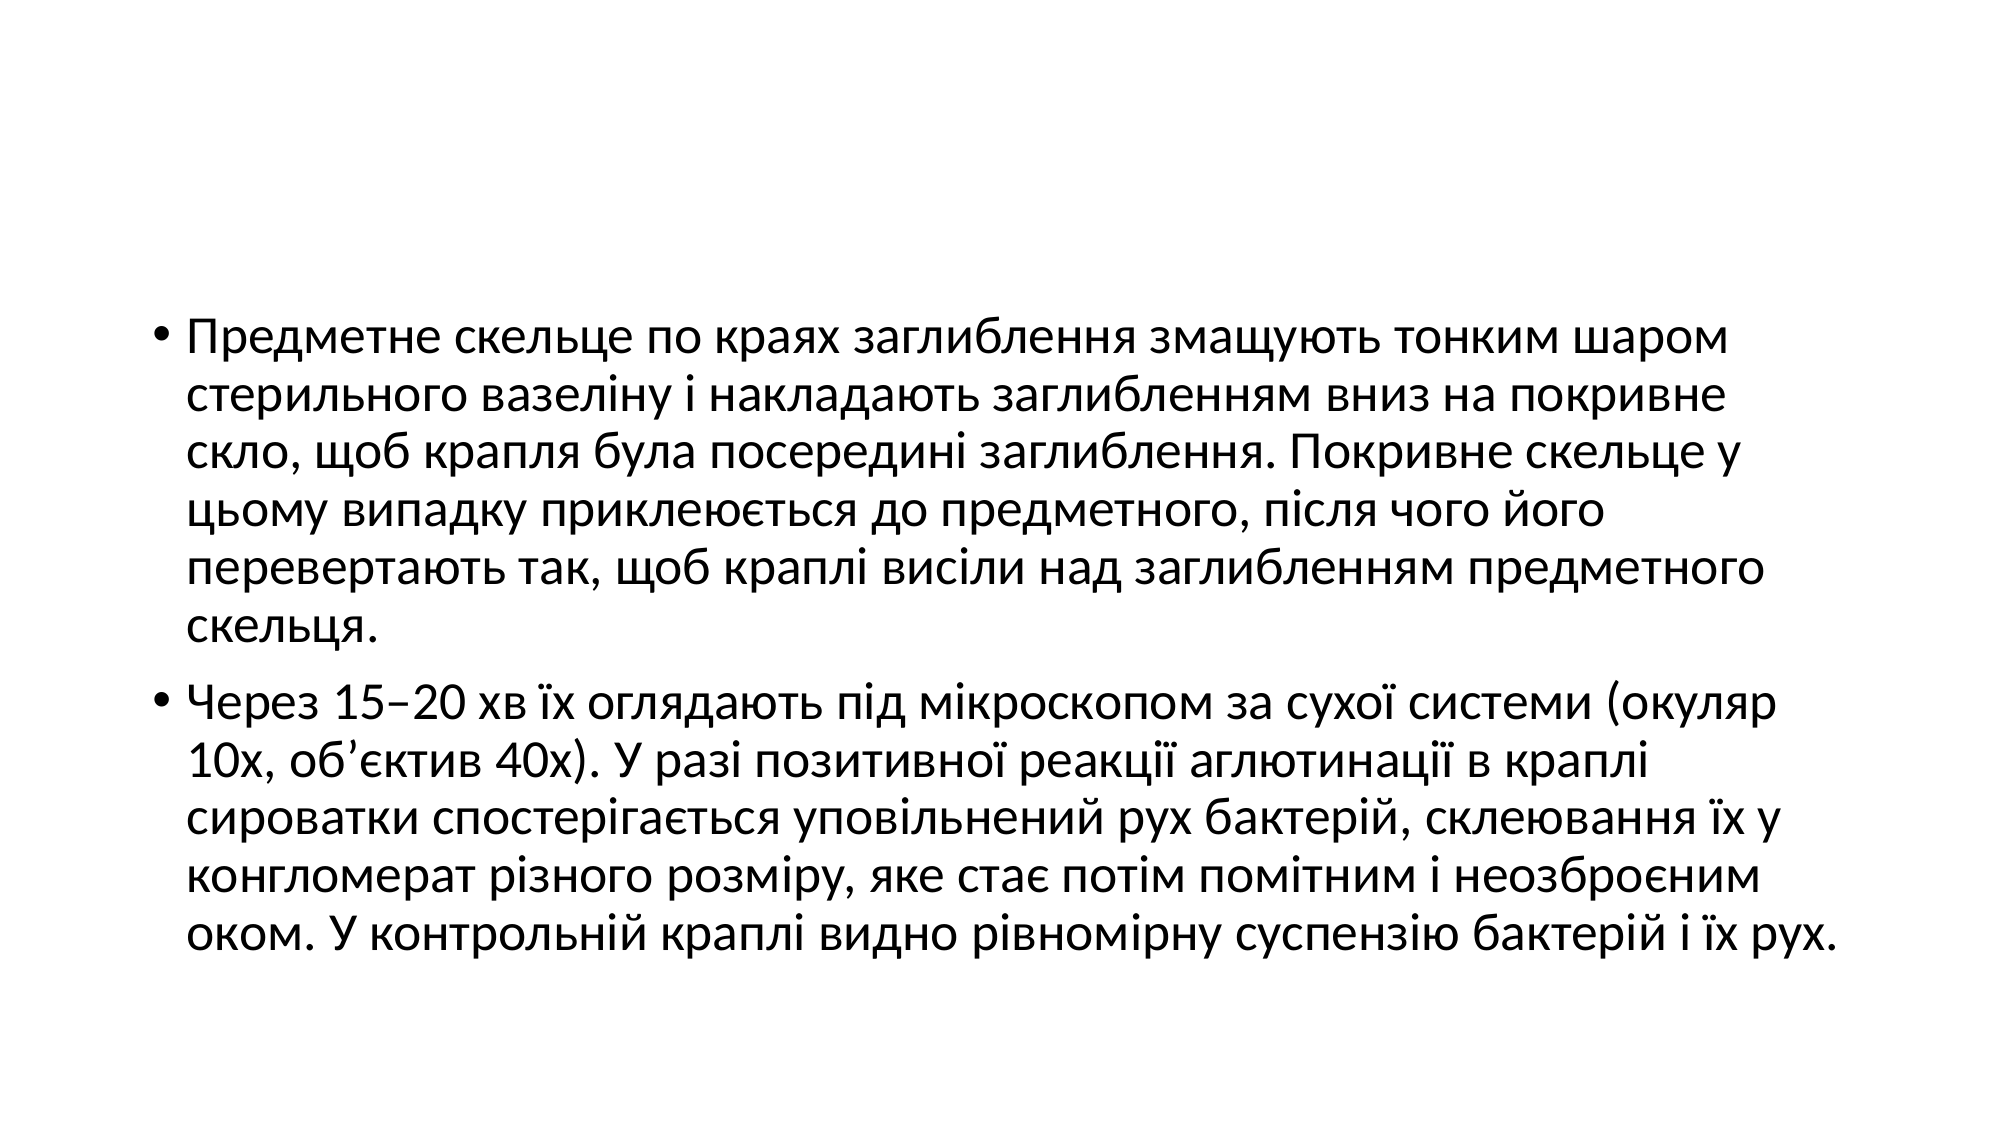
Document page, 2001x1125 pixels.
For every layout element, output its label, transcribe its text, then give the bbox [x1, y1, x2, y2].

list Предметне скельце по краях заглиблення змащують тонким шаром стерильного вазеліну і накладають заглибленням вниз на покривне скло, щоб крапля була посередині заглиблення. Покривне скельце у цьому випадку приклеюється до предметного, після чого його перевертають так, щоб краплі висіли над заглибленням предметного скельця. Через 15–20 хв їх оглядають під мікроскопом за сухої системи (окуляр 10х, об’єктив 40х). У разі позитивної реакції аглютинації в краплі сироватки спостерігається уповільнений рух бактерій, склеювання їх у конгломерат різного розміру, яке стає потім помітним і неозброєним оком. У контрольній краплі видно рівномірну суспензію бактерій і їх рух. [137, 299, 1863, 1014]
